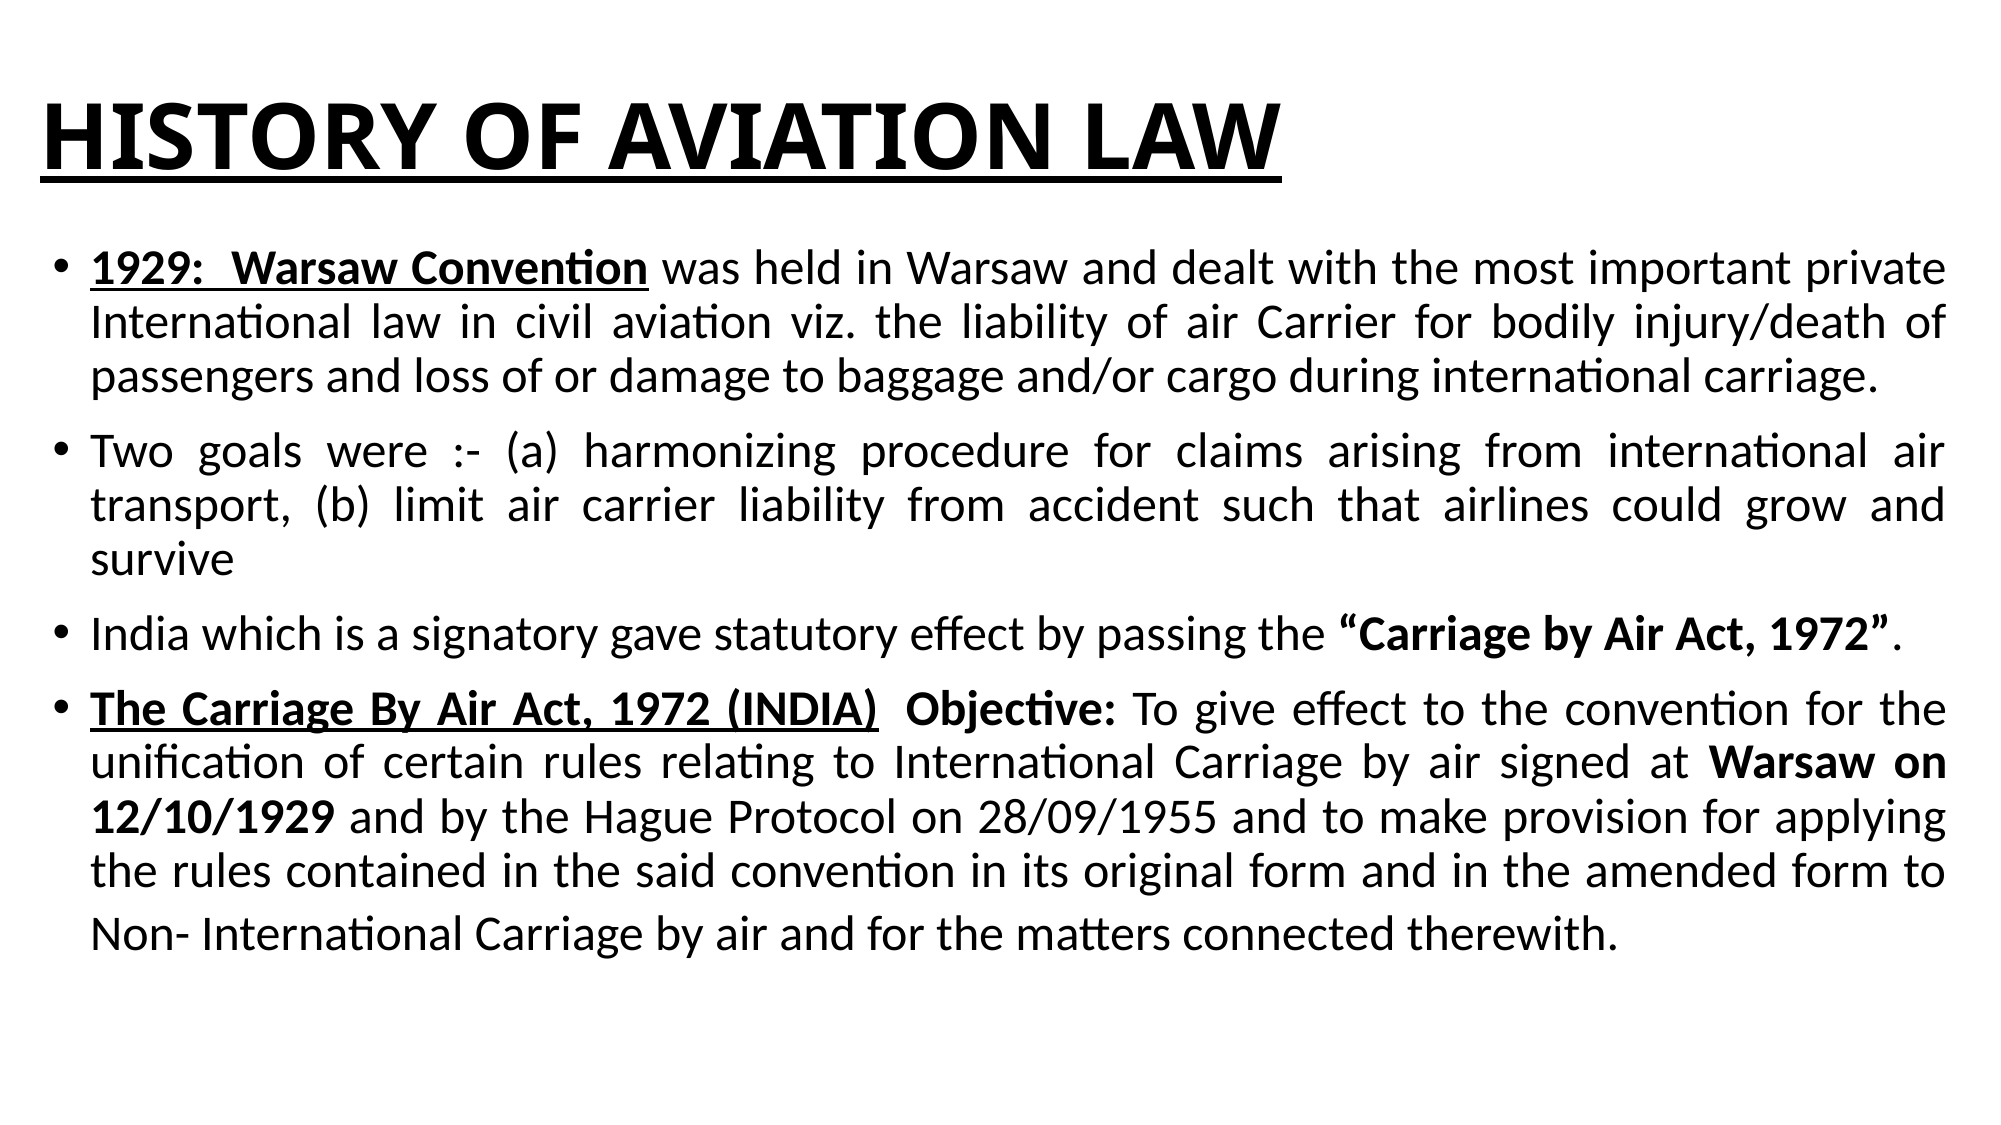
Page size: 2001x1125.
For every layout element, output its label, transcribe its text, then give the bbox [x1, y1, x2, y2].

list 1929: Warsaw Convention was held in Warsaw and dealt with the most important private International law in civil aviation viz. the liability of air Carrier for bodily injury/death of passengers and loss of or damage to baggage and/or cargo during international carriage. Two goals were :- (a) harmonizing procedure for claims arising from international air transport, (b) limit air carrier liability from accident such that airlines could grow and survive India which is a signatory gave statutory effect by passing the “Carriage by Air Act, 1972”. The Carriage By Air Act, 1972 (INDIA) Objective: To give effect to the convention for the unification of certain rules relating to International Carriage by air signed at Warsaw on 12/10/1929 and by the Hague Protocol on 28/09/1955 and to make provision for applying the rules contained in the said convention in its original form and in the amended form to Non- International Carriage by air and for the matters connected therewith. [37, 234, 1963, 1097]
title HISTORY OF AVIATION LAW [24, 24, 1568, 255]
